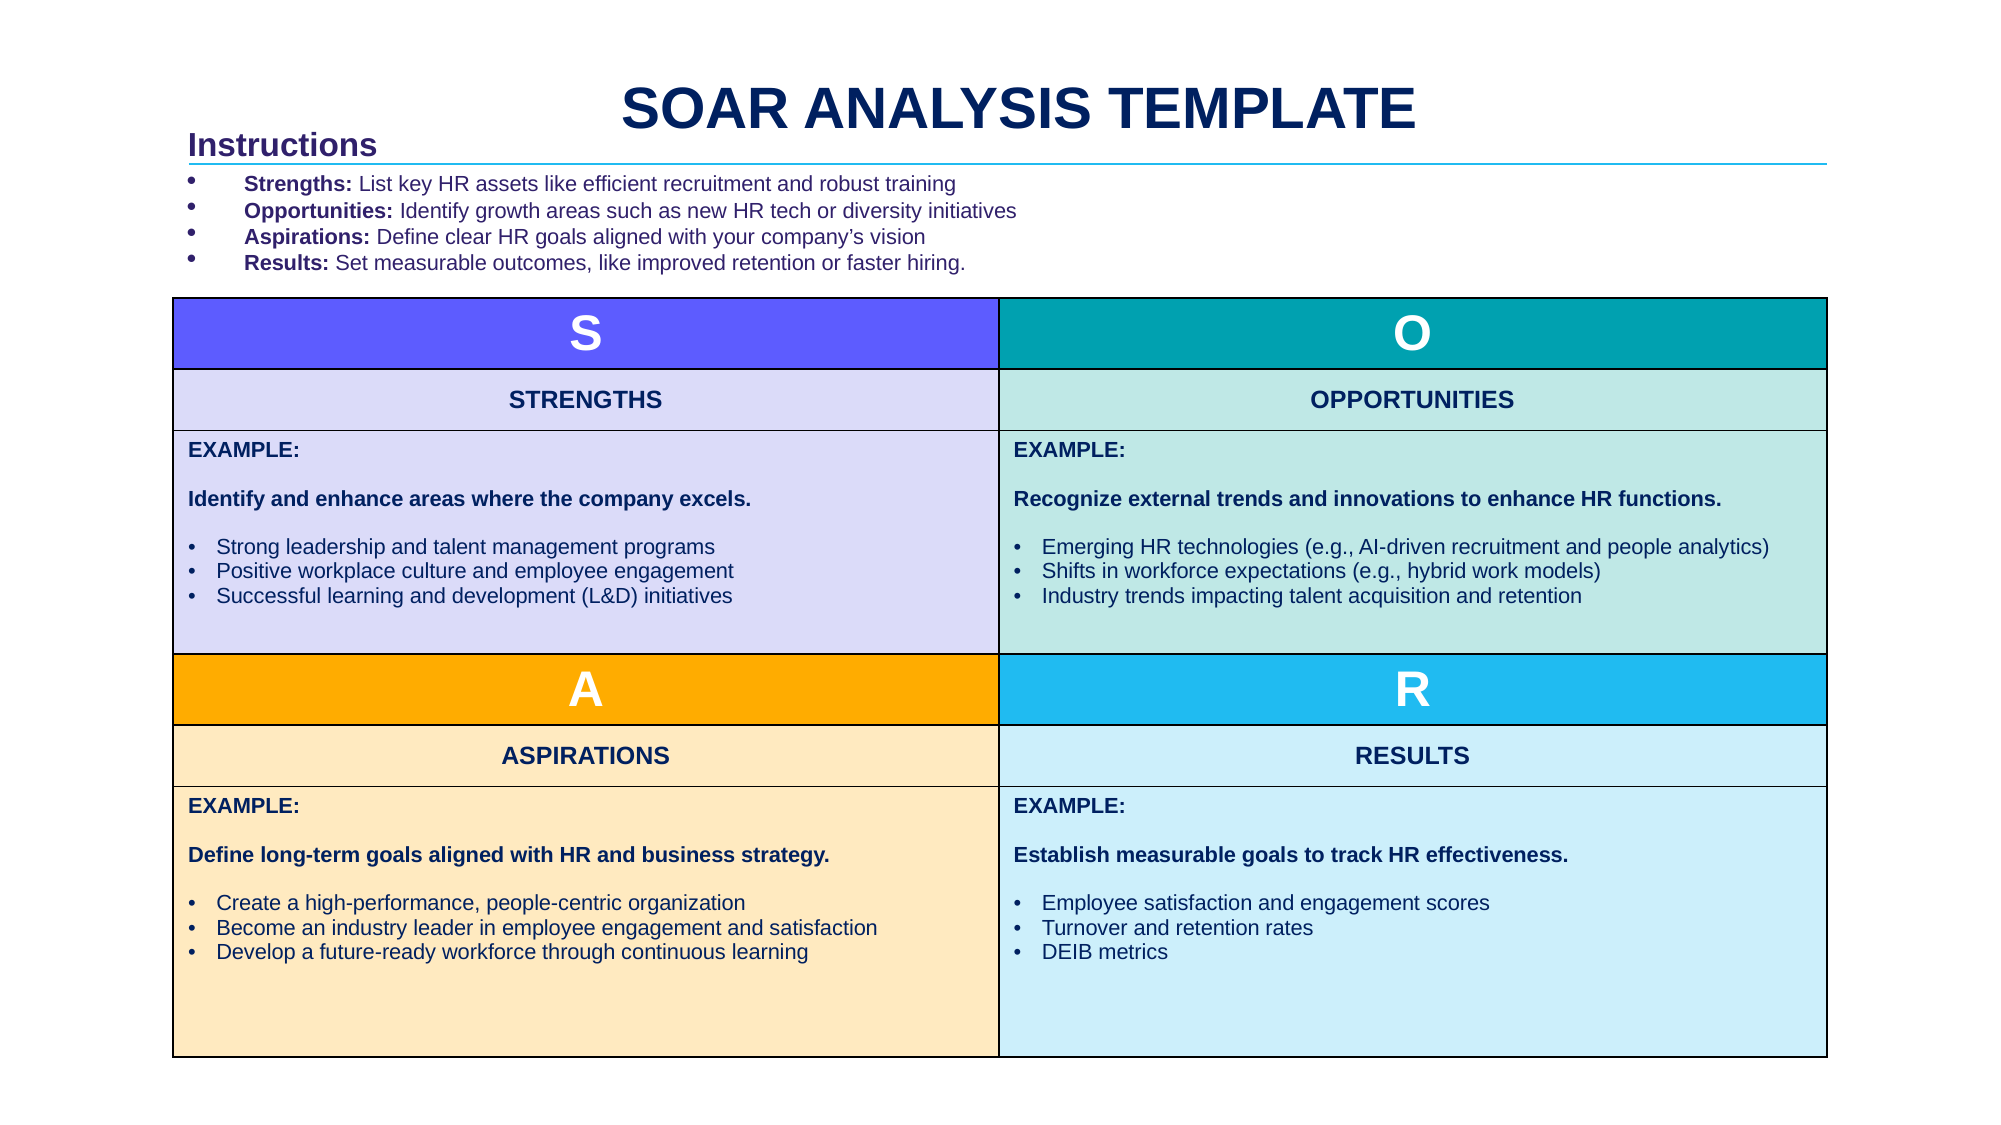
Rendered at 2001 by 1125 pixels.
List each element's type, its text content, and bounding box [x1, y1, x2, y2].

table_cell RESULTS [1000, 726, 1826, 786]
table_cell EXAMPLE: Define long-term goals aligned with HR and business strategy. Create a high-performance, people-centric organization Become an industry leader in employee engagement and satisfaction Develop a future-ready workforce through continuous learning [174, 787, 998, 1056]
text_box Strengths: List key HR assets like efficient recruitment and robust training Opportunities: Identify growth areas such as new HR tech or diversity initiatives Aspirations: Define clear HR goals aligned with your company’s vision Results: Set measurable outcomes, like improved retention or faster hiring. [173, 162, 1827, 283]
table_cell ASPIRATIONS [174, 726, 998, 786]
table_cell A [174, 655, 998, 724]
table_header O [1000, 299, 1826, 368]
table_cell EXAMPLE: Recognize external trends and innovations to enhance HR functions. Emerging HR technologies (e.g., AI-driven recruitment and people analytics) Shifts in workforce expectations (e.g., hybrid work models) Industry trends impacting talent acquisition and retention [1000, 431, 1826, 653]
text_box SOAR ANALYSIS TEMPLATE [606, 62, 1433, 116]
text_box Instructions [173, 116, 1827, 162]
table_cell STRENGTHS [174, 370, 998, 430]
table_header S [174, 299, 998, 368]
table_cell R [1000, 655, 1826, 724]
table_cell EXAMPLE: Establish measurable goals to track HR effectiveness. Employee satisfaction and engagement scores Turnover and retention rates DEIB metrics [1000, 787, 1826, 1056]
table_cell OPPORTUNITIES [1000, 370, 1826, 430]
table_cell EXAMPLE: Identify and enhance areas where the company excels. Strong leadership and talent management programs Positive workplace culture and employee engagement Successful learning and development (L&D) initiatives [174, 431, 998, 653]
